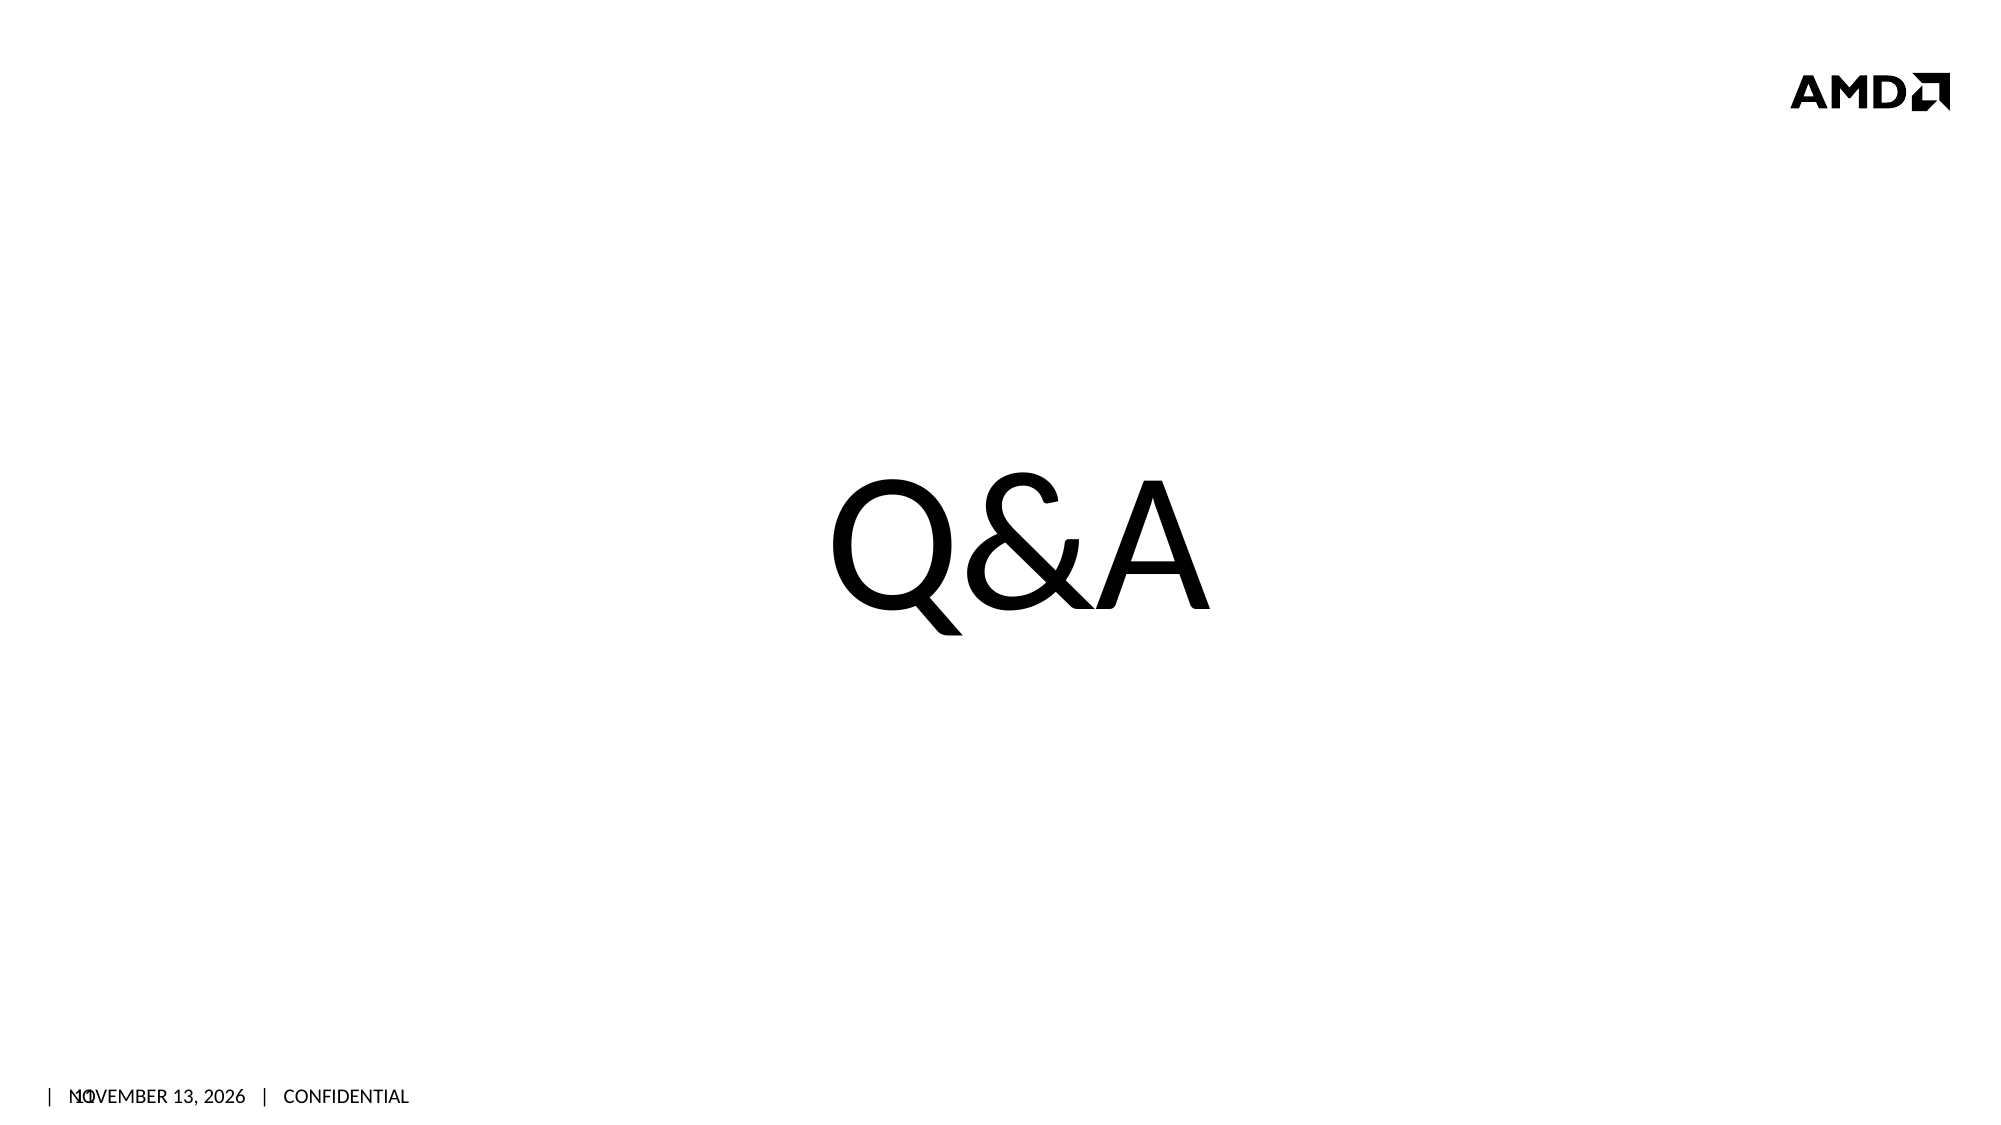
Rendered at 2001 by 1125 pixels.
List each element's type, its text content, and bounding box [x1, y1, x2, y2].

text_box Q&A [810, 402, 1227, 658]
